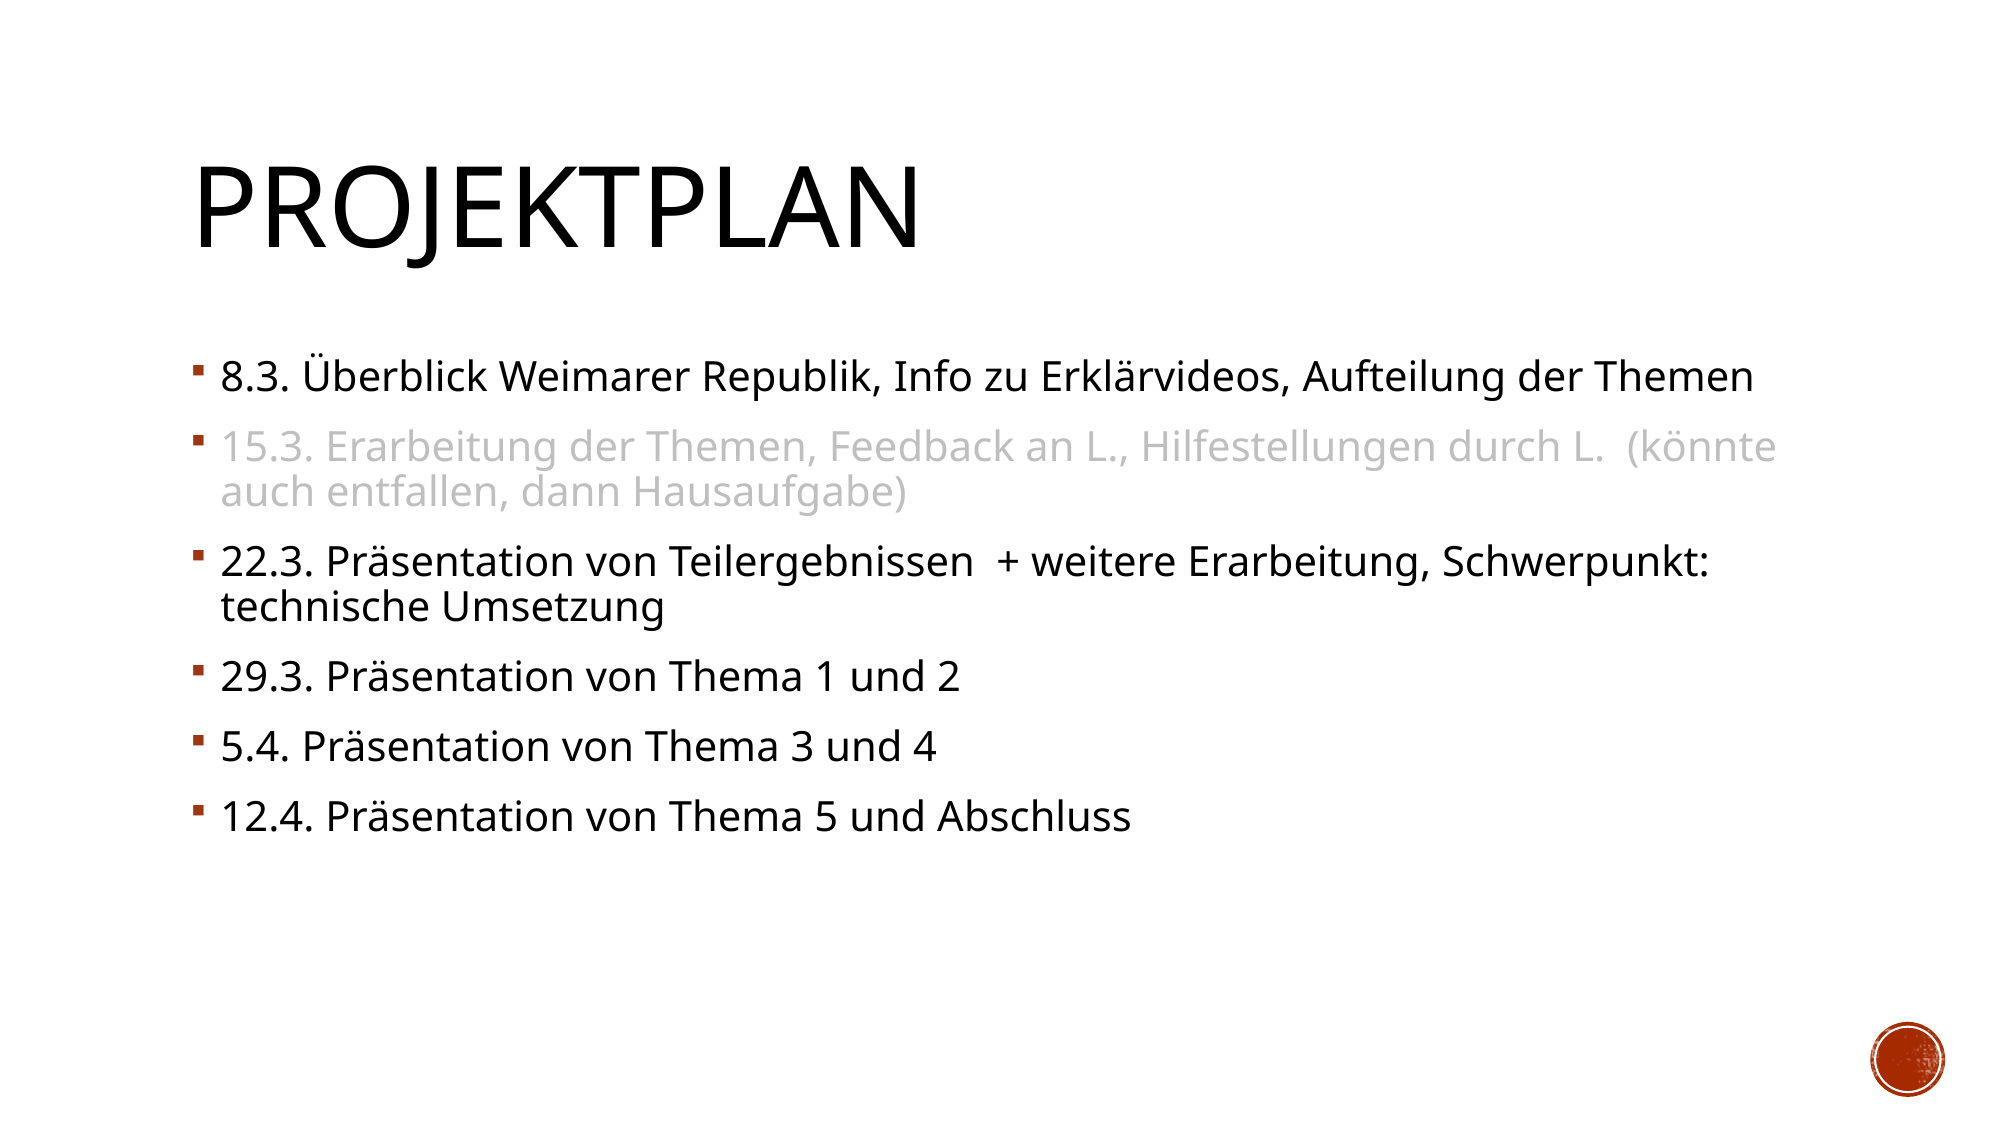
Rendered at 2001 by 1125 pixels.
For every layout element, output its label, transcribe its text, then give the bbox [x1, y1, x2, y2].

list 8.3. Überblick Weimarer Republik, Info zu Erklärvideos, Aufteilung der Themen 15.3. Erarbeitung der Themen, Feedback an L., Hilfestellungen durch L. (könnte auch entfallen, dann Hausaufgabe) 22.3. Präsentation von Teilergebnissen + weitere Erarbeitung, Schwerpunkt: technische Umsetzung 29.3. Präsentation von Thema 1 und 2 5.4. Präsentation von Thema 3 und 4 12.4. Präsentation von Thema 5 und Abschluss [175, 348, 1826, 1013]
title Projektplan [175, 79, 1826, 344]
